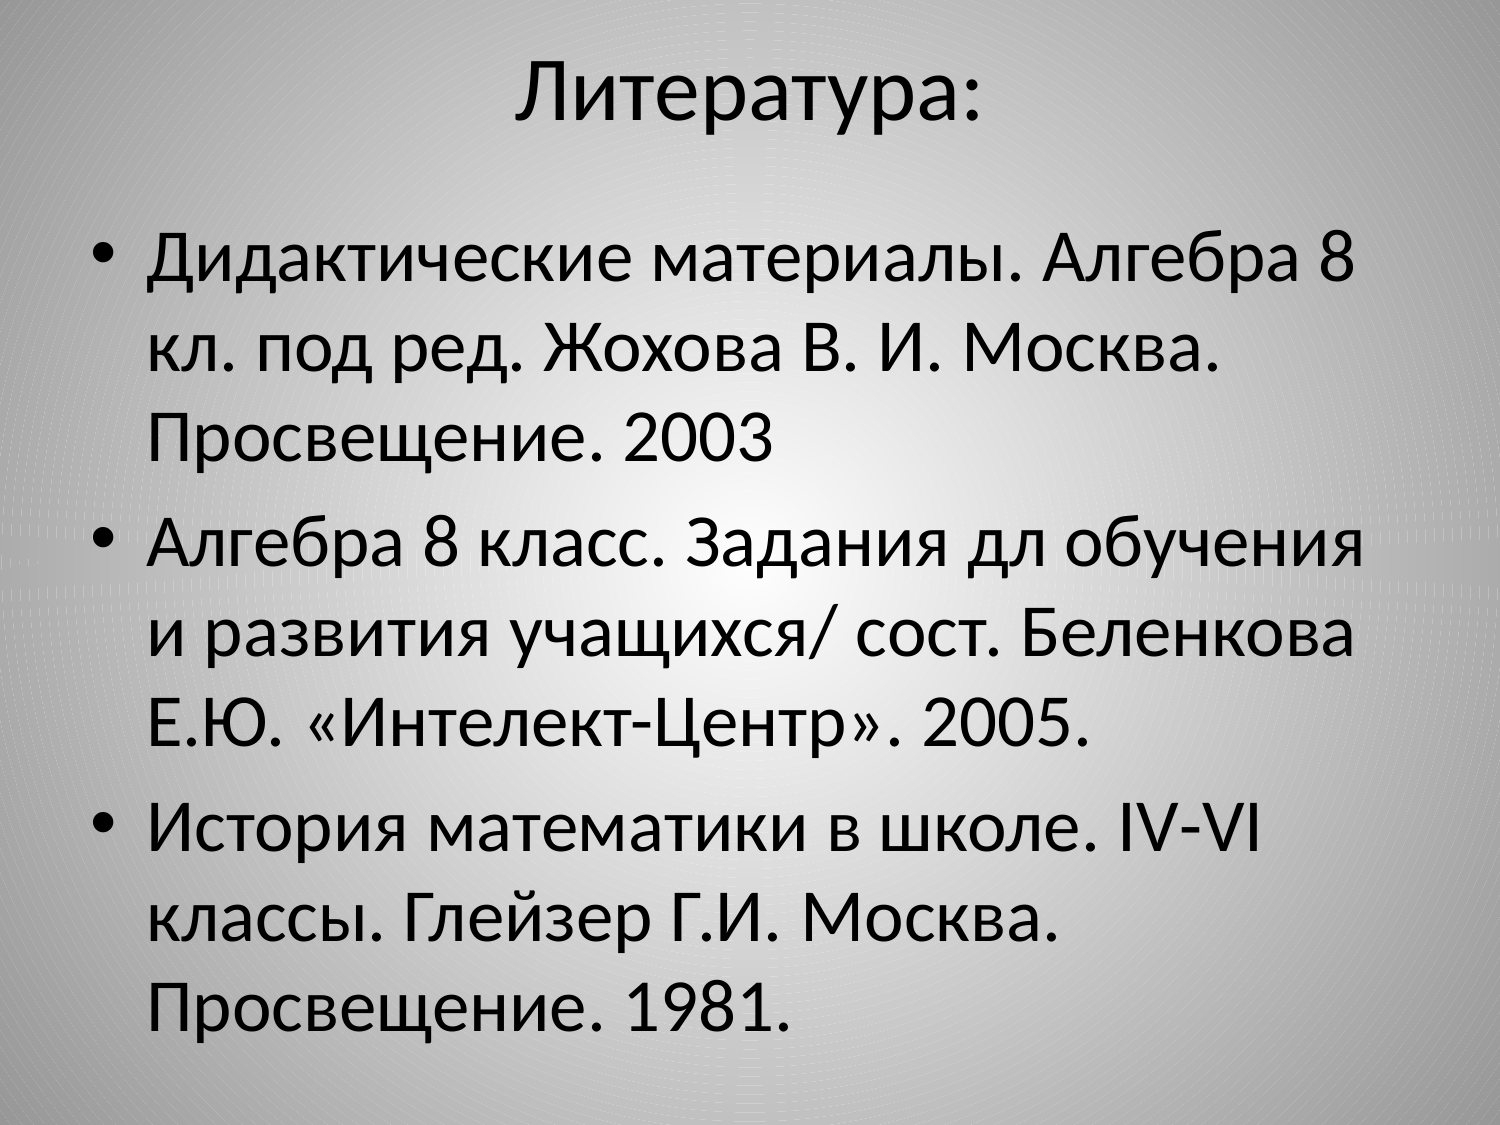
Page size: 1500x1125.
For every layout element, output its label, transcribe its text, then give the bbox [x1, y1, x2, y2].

title Литература: [74, 44, 1426, 198]
list Дидактические материалы. Алгебра 8 кл. под ред. Жохова В. И. Москва. Просвещение. 2003 Алгебра 8 класс. Задания дл обучения и развития учащихся/ сост. Беленкова Е.Ю. «Интелект-Центр». 2005. История математики в школе. IV-VI классы. Глейзер Г.И. Москва. Просвещение. 1981. [74, 198, 1426, 1055]
